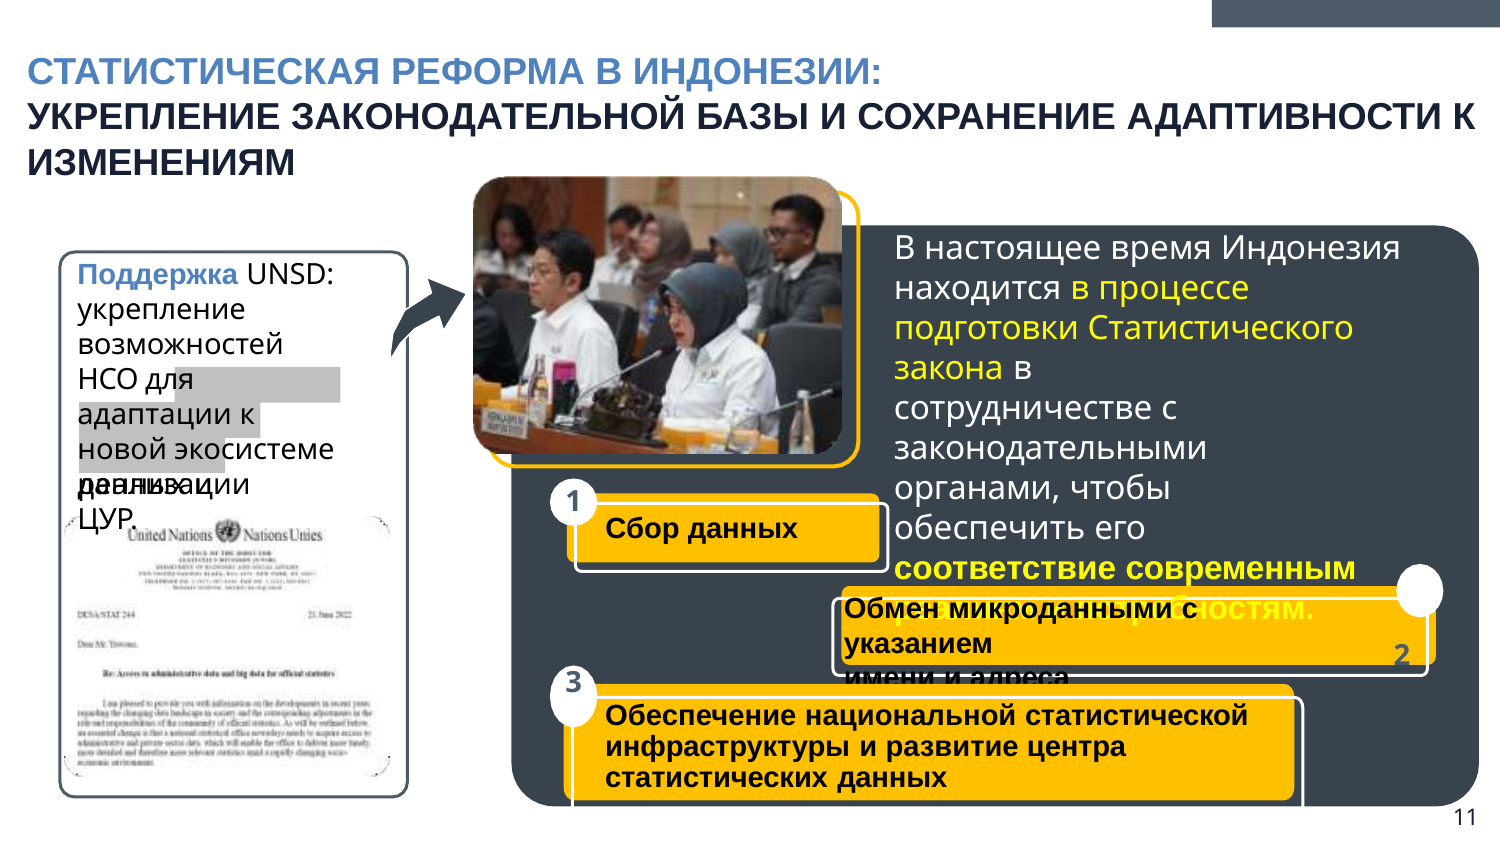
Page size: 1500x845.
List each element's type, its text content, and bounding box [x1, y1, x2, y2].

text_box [473, 176, 861, 469]
text_box 11 [1450, 814, 1481, 831]
text_box ИЗМЕНЕНИЯМ [24, 136, 301, 184]
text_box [831, 563, 1444, 678]
title СТАТИСТИЧЕСКАЯ РЕФОРМА В ИНДОНЕЗИИ: УКРЕПЛЕНИЕ ЗАКОНОДАТЕЛЬНОЙ БАЗЫ И СОХРАНЕНИЕ АДАПТИВНОСТИ К [24, 44, 1491, 188]
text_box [58, 225, 1480, 807]
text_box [549, 665, 1305, 820]
text_box [1211, 0, 1500, 28]
